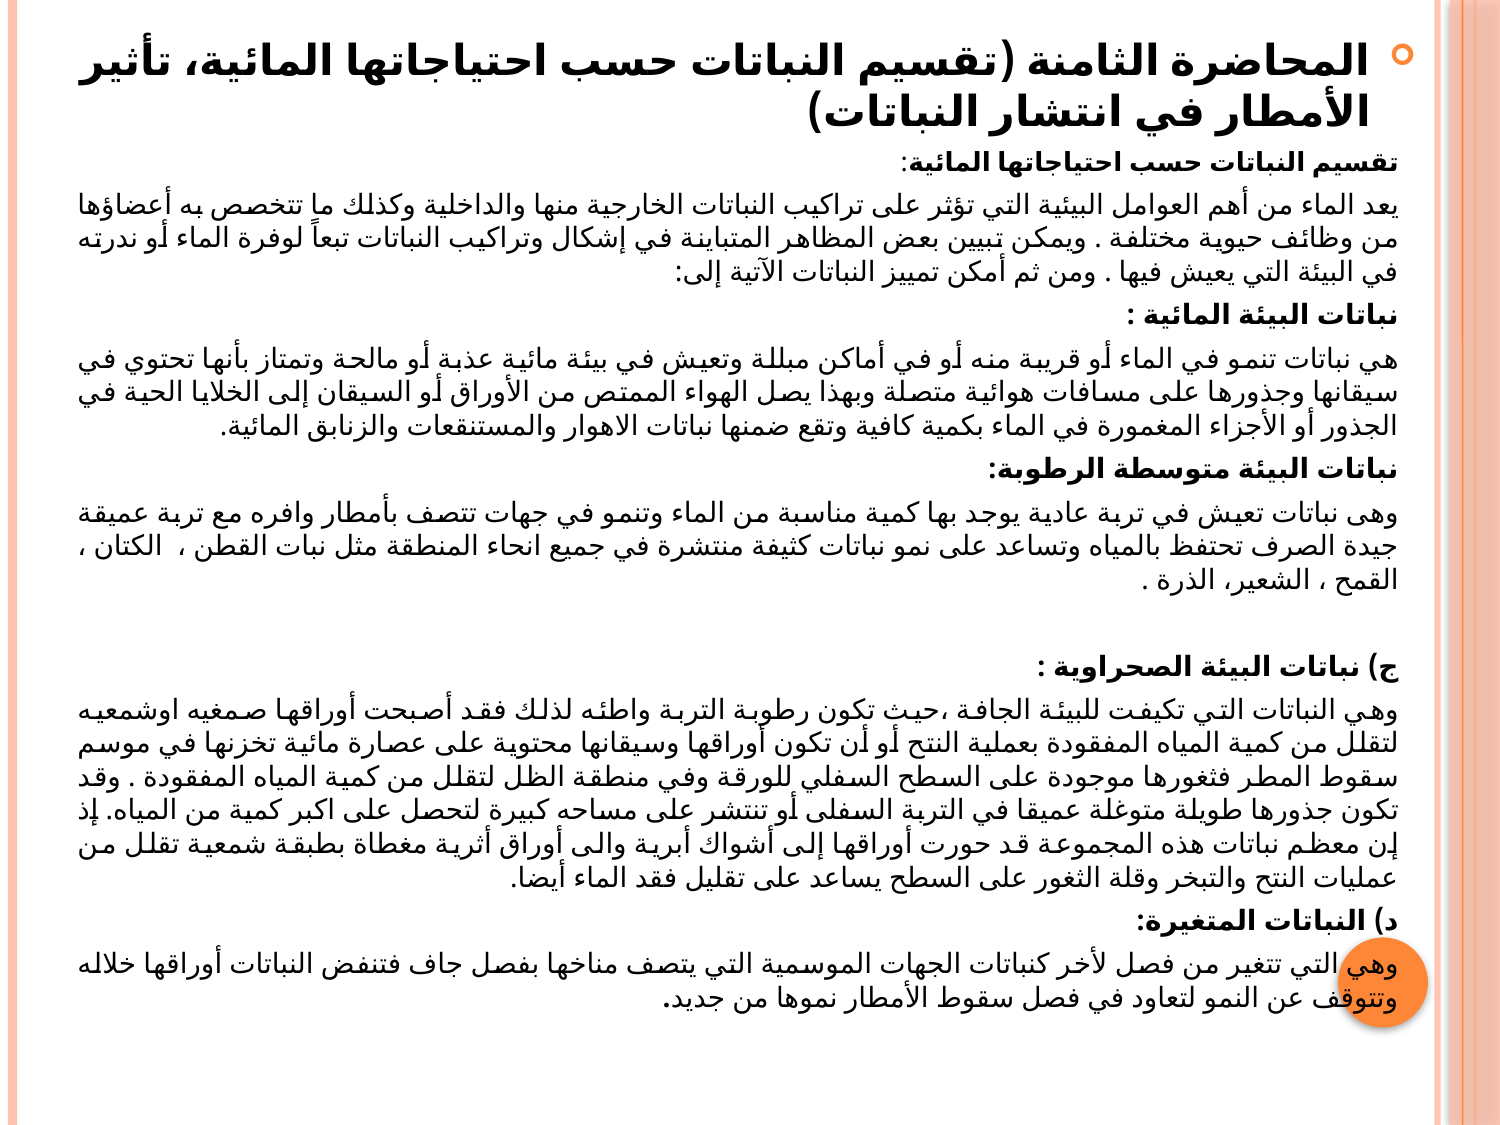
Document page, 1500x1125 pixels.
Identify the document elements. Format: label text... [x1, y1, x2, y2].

list المحاضرة الثامنة (تقسيم النباتات حسب احتياجاتها المائية، تأثير الأمطار في انتشار النباتات) تقسيم النباتات حسب احتياجاتها المائية: يعد الماء من أهم العوامل البيئية التي تؤثر على تراكيب النباتات الخارجية منها والداخلية وكذلك ما تتخصص به أعضاؤها من وظائف حيوية مختلفة . ويمكن تبيين بعض المظاهر المتباينة في إشكال وتراكيب النباتات تبعاً لوفرة الماء أو ندرته في البيئة التي يعيش فيها . ومن ثم أمكن تمييز النباتات الآتية إلى: نباتات البيئة المائية : هي نباتات تنمو في الماء أو قريبة منه أو في أماكن مبللة وتعيش في بيئة مائية عذبة أو مالحة وتمتاز بأنها تحتوي في سيقانها وجذورها على مسافات هوائية متصلة وبهذا يصل الهواء الممتص من الأوراق أو السيقان إلى الخلايا الحية في الجذور أو الأجزاء المغمورة في الماء بكمية كافية وتقع ضمنها نباتات الاهوار والمستنقعات والزنابق المائية. نباتات البيئة متوسطة الرطوبة: وهى نباتات تعيش في تربة عادية يوجد بها كمية مناسبة من الماء وتنمو في جهات تتصف بأمطار وافره مع تربة عميقة جيدة الصرف تحتفظ بالمياه وتساعد على نمو نباتات كثيفة منتشرة في جميع انحاء المنطقة مثل نبات القطن ، الكتان ، القمح ، الشعير، الذرة . ج) نباتات البيئة الصحراوية : وهي النباتات التي تكيفت للبيئة الجافة ،حيث تكون رطوبة التربة واطئه لذلك فقد أصبحت أوراقها صمغيه اوشمعيه لتقلل من كمية المياه المفقودة بعملية النتح أو أن تكون أوراقها وسيقانها محتوية على عصارة مائية تخزنها في موسم سقوط المطر فثغورها موجودة على السطح السفلي للورقة وفي منطقة الظل لتقلل من كمية المياه المفقودة . وقد تكون جذورها طويلة متوغلة عميقا في التربة السفلى أو تنتشر على مساحه كبيرة لتحصل على اكبر كمية من المياه. إذ إن معظم نباتات هذه المجموعة قد حورت أوراقها إلى أشواك أبرية والى أوراق أثرية مغطاة بطبقة شمعية تقلل من عمليات النتح والتبخر وقلة الثغور على السطح يساعد على تقليل فقد الماء أيضا. د) النباتات المتغيرة: وهي التي تتغير من فصل لأخر كنباتات الجهات الموسمية التي يتصف مناخها بفصل جاف فتنفض النباتات أوراقها خلاله وتتوقف عن النمو لتعاود في فصل سقوط الأمطار نموها من جديد. [62, 24, 1425, 1075]
